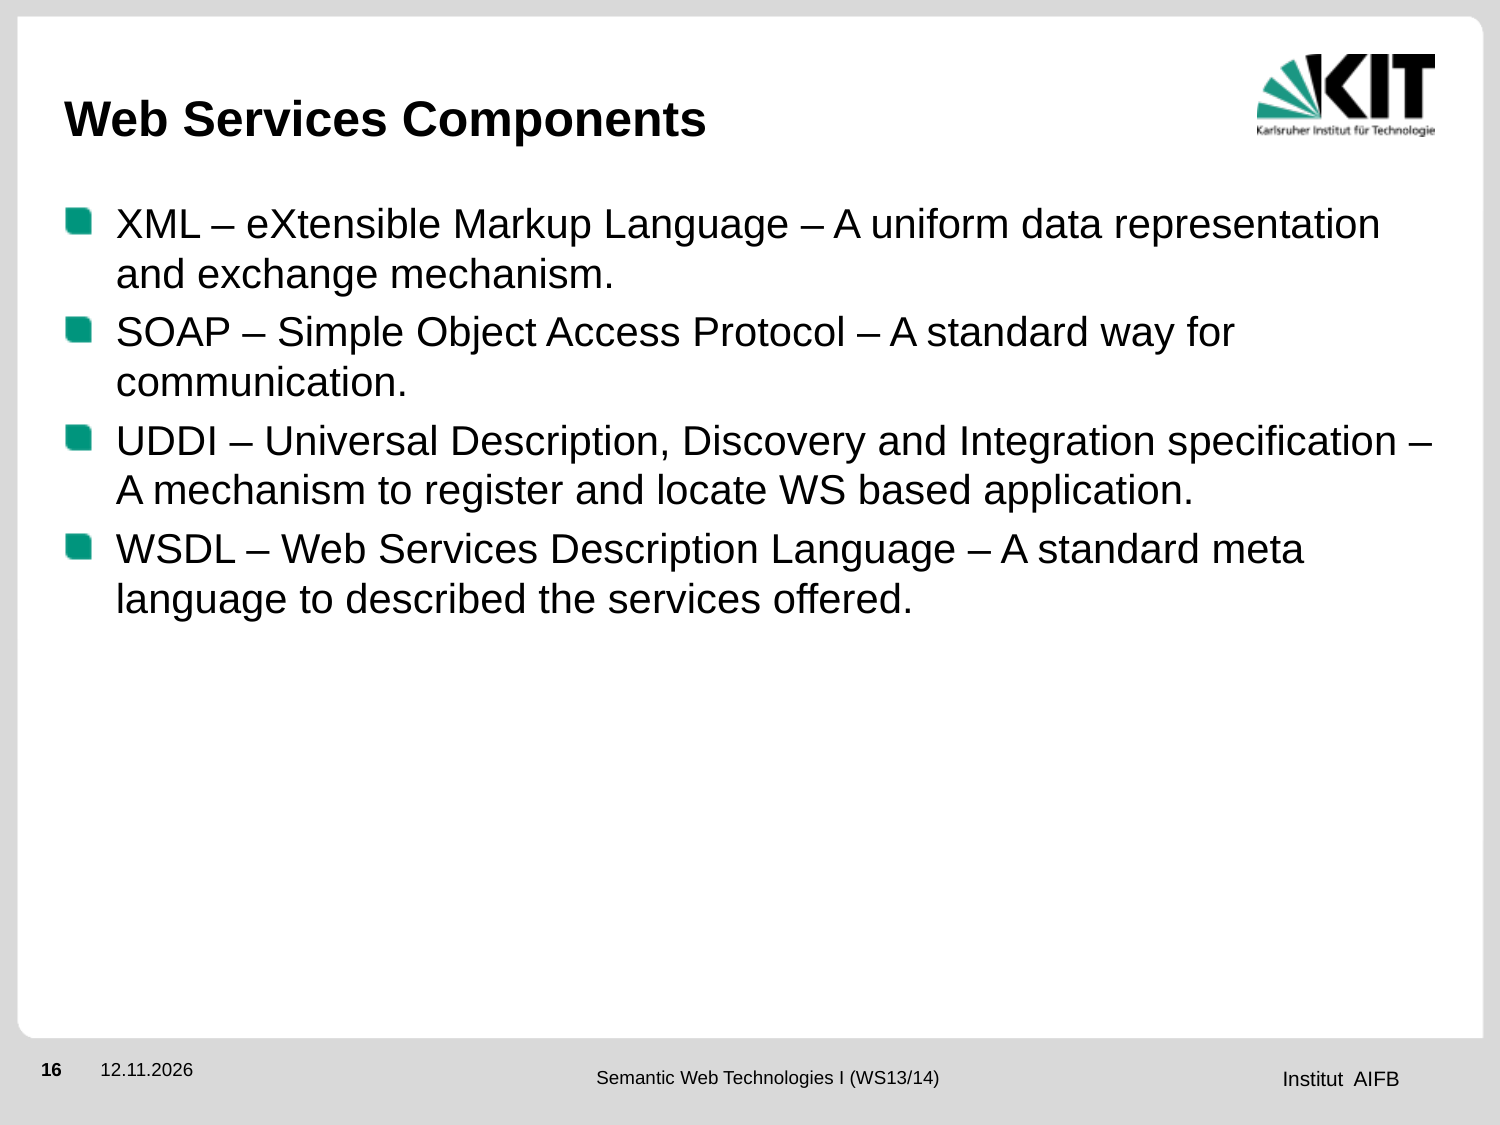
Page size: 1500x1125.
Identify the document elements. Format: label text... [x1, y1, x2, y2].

title Web Services Components [64, 54, 1198, 147]
picture [0, 0, 1500, 1125]
list XML – eXtensible Markup Language – A uniform data representation and exchange mechanism. SOAP – Simple Object Access Protocol – A standard way for communication. UDDI – Universal Description, Discovery and Integration specification – A mechanism to register and locate WS based application. WSDL – Web Services Description Language – A standard meta language to described the services offered. [64, 196, 1436, 1000]
